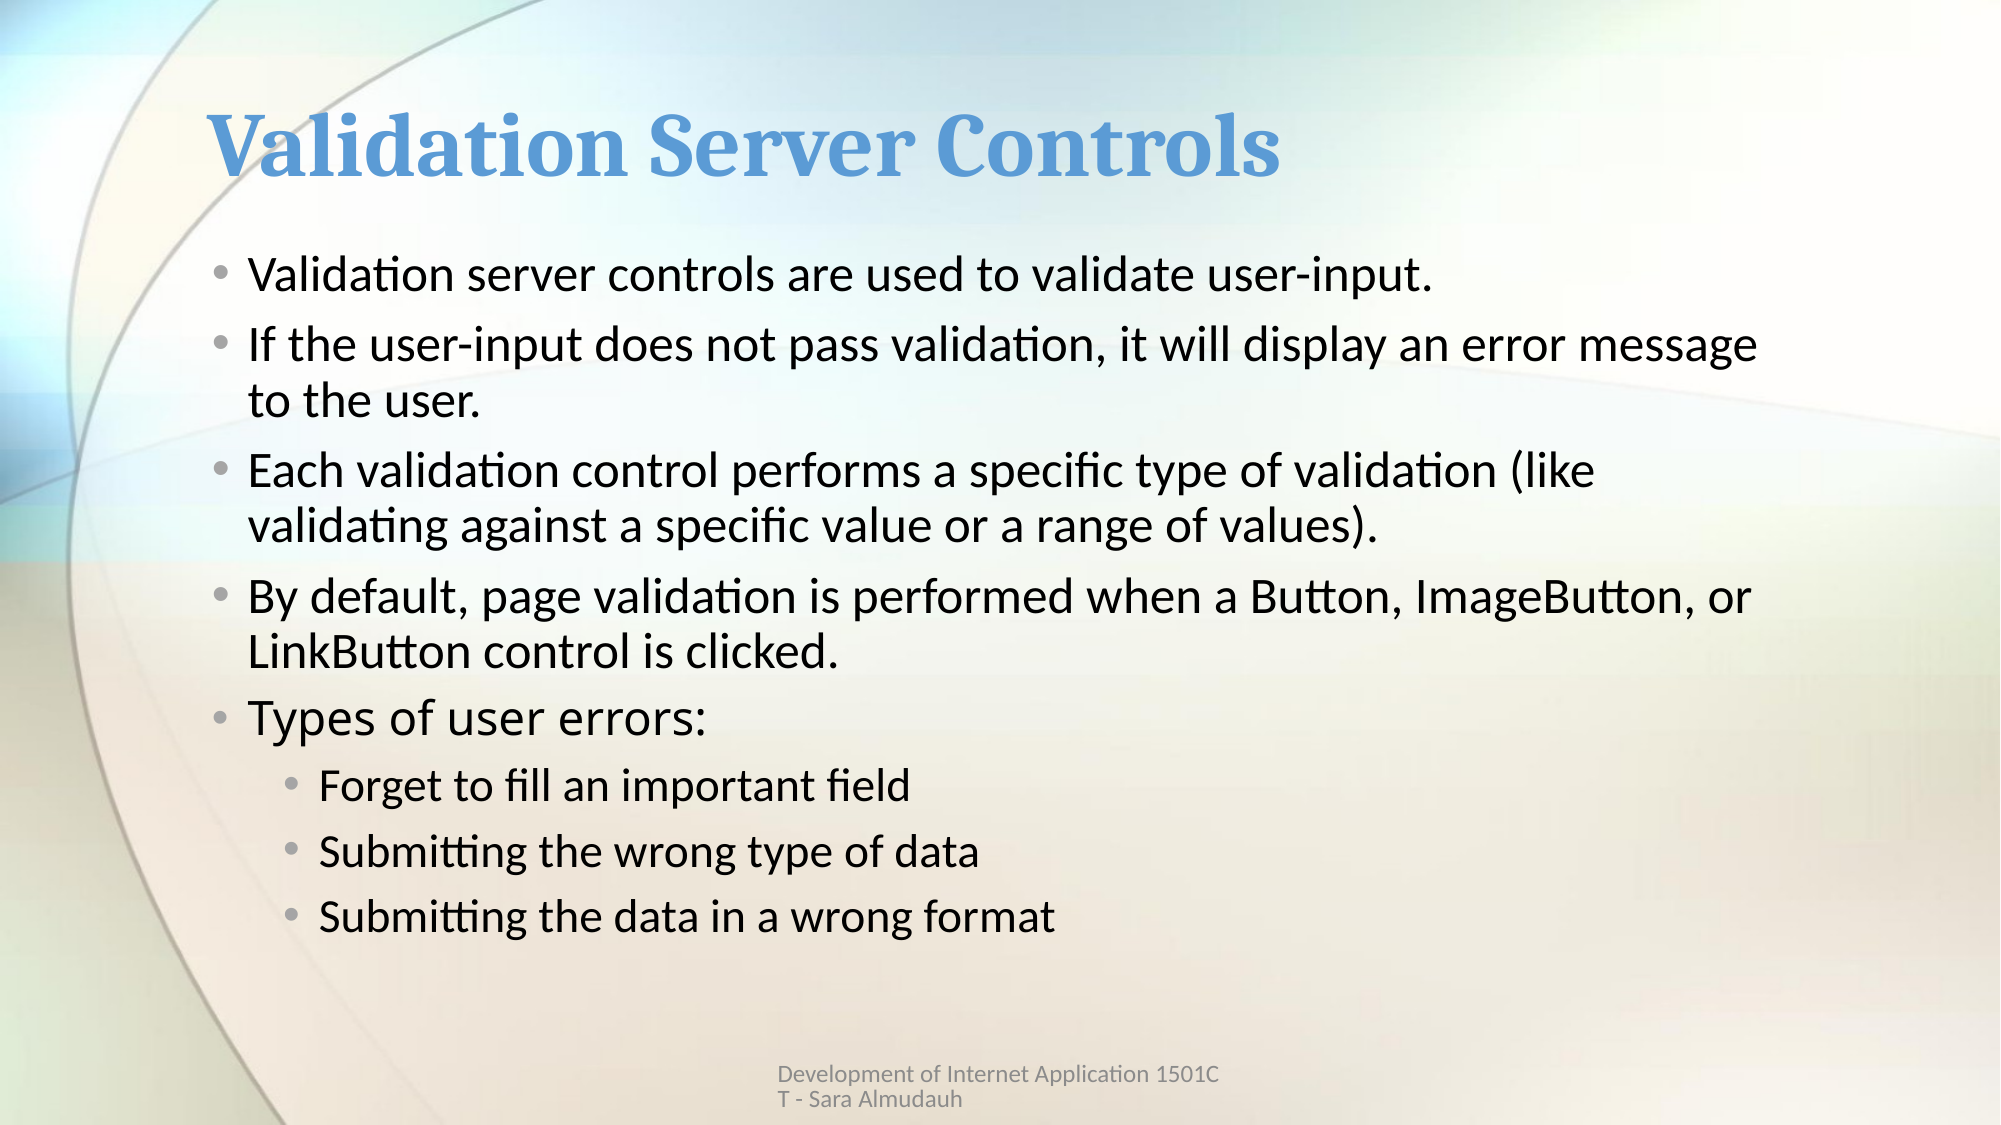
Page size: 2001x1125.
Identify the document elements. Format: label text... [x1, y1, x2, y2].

title Validation Server Controls [192, 57, 1674, 221]
footer Development of Internet Application 1501CT - Sara Almudauh [762, 1042, 1238, 1103]
list Validation server controls are used to validate user-input. If the user-input does not pass validation, it will display an error message to the user. Each validation control performs a specific type of validation (like validating against a specific value or a range of values). By default, page validation is performed when a Button, ImageButton, or LinkButton control is clicked. Types of user errors: Forget to fill an important field Submitting the wrong type of data Submitting the data in a wrong format [196, 239, 1804, 954]
picture [0, 0, 2001, 1125]
